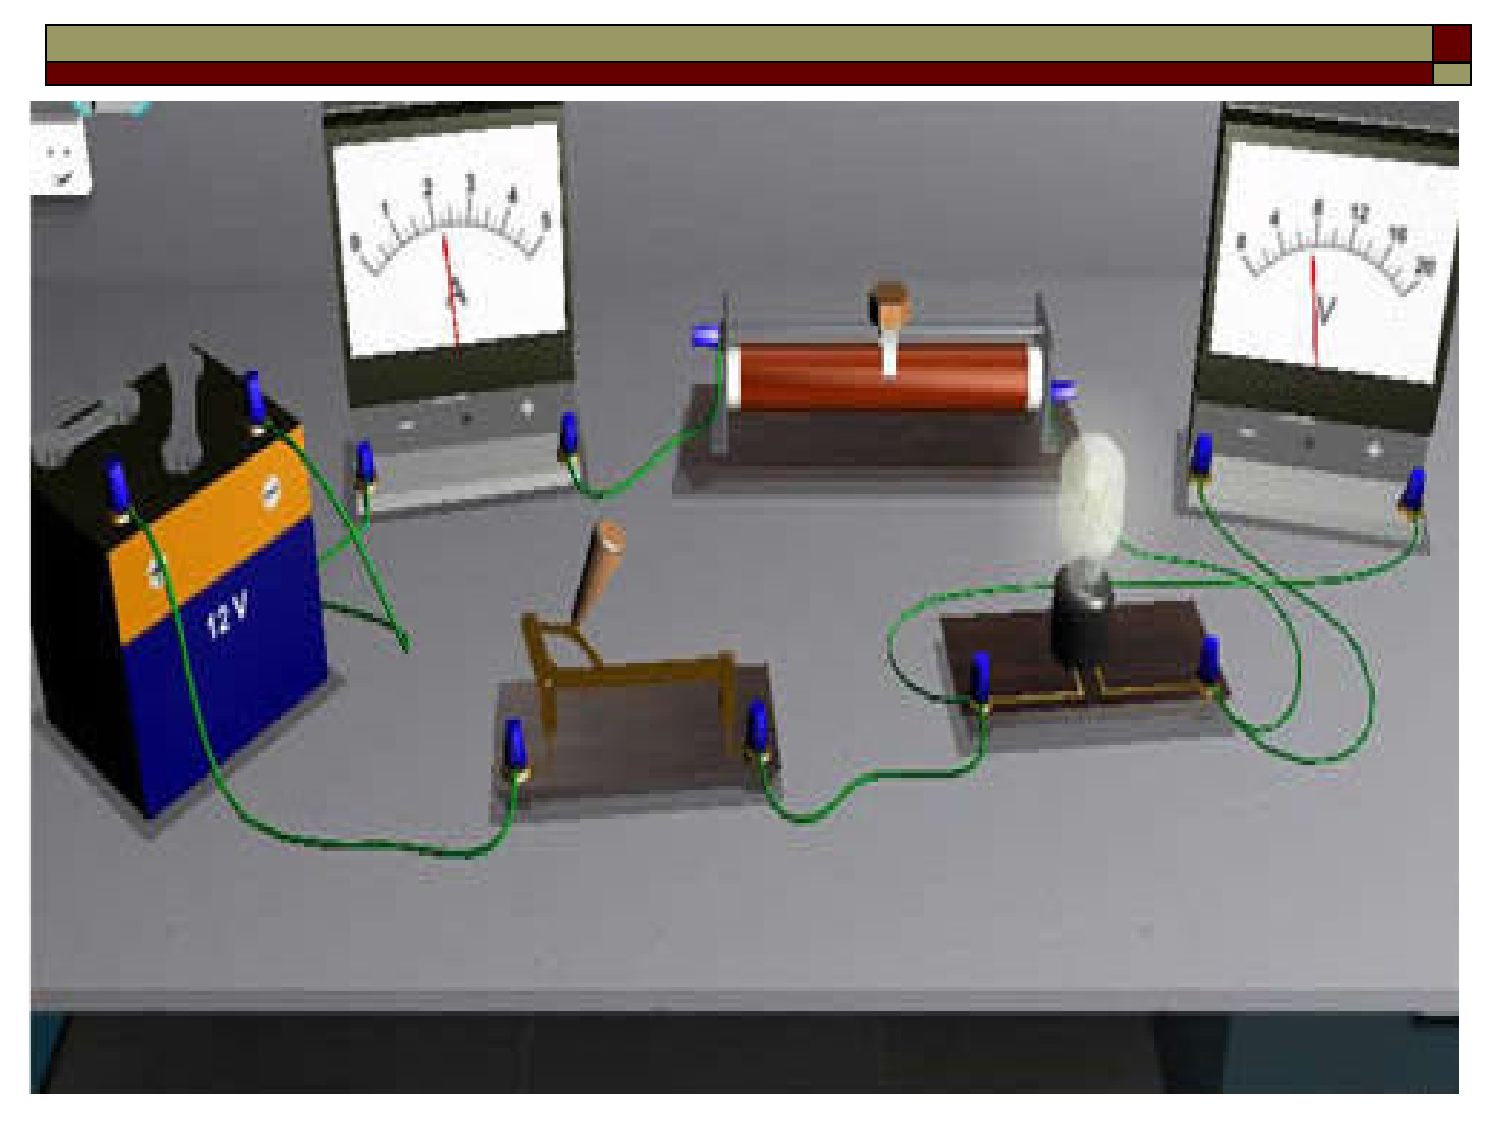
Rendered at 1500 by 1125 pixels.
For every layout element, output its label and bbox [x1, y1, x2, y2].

picture [29, 101, 1459, 1095]
